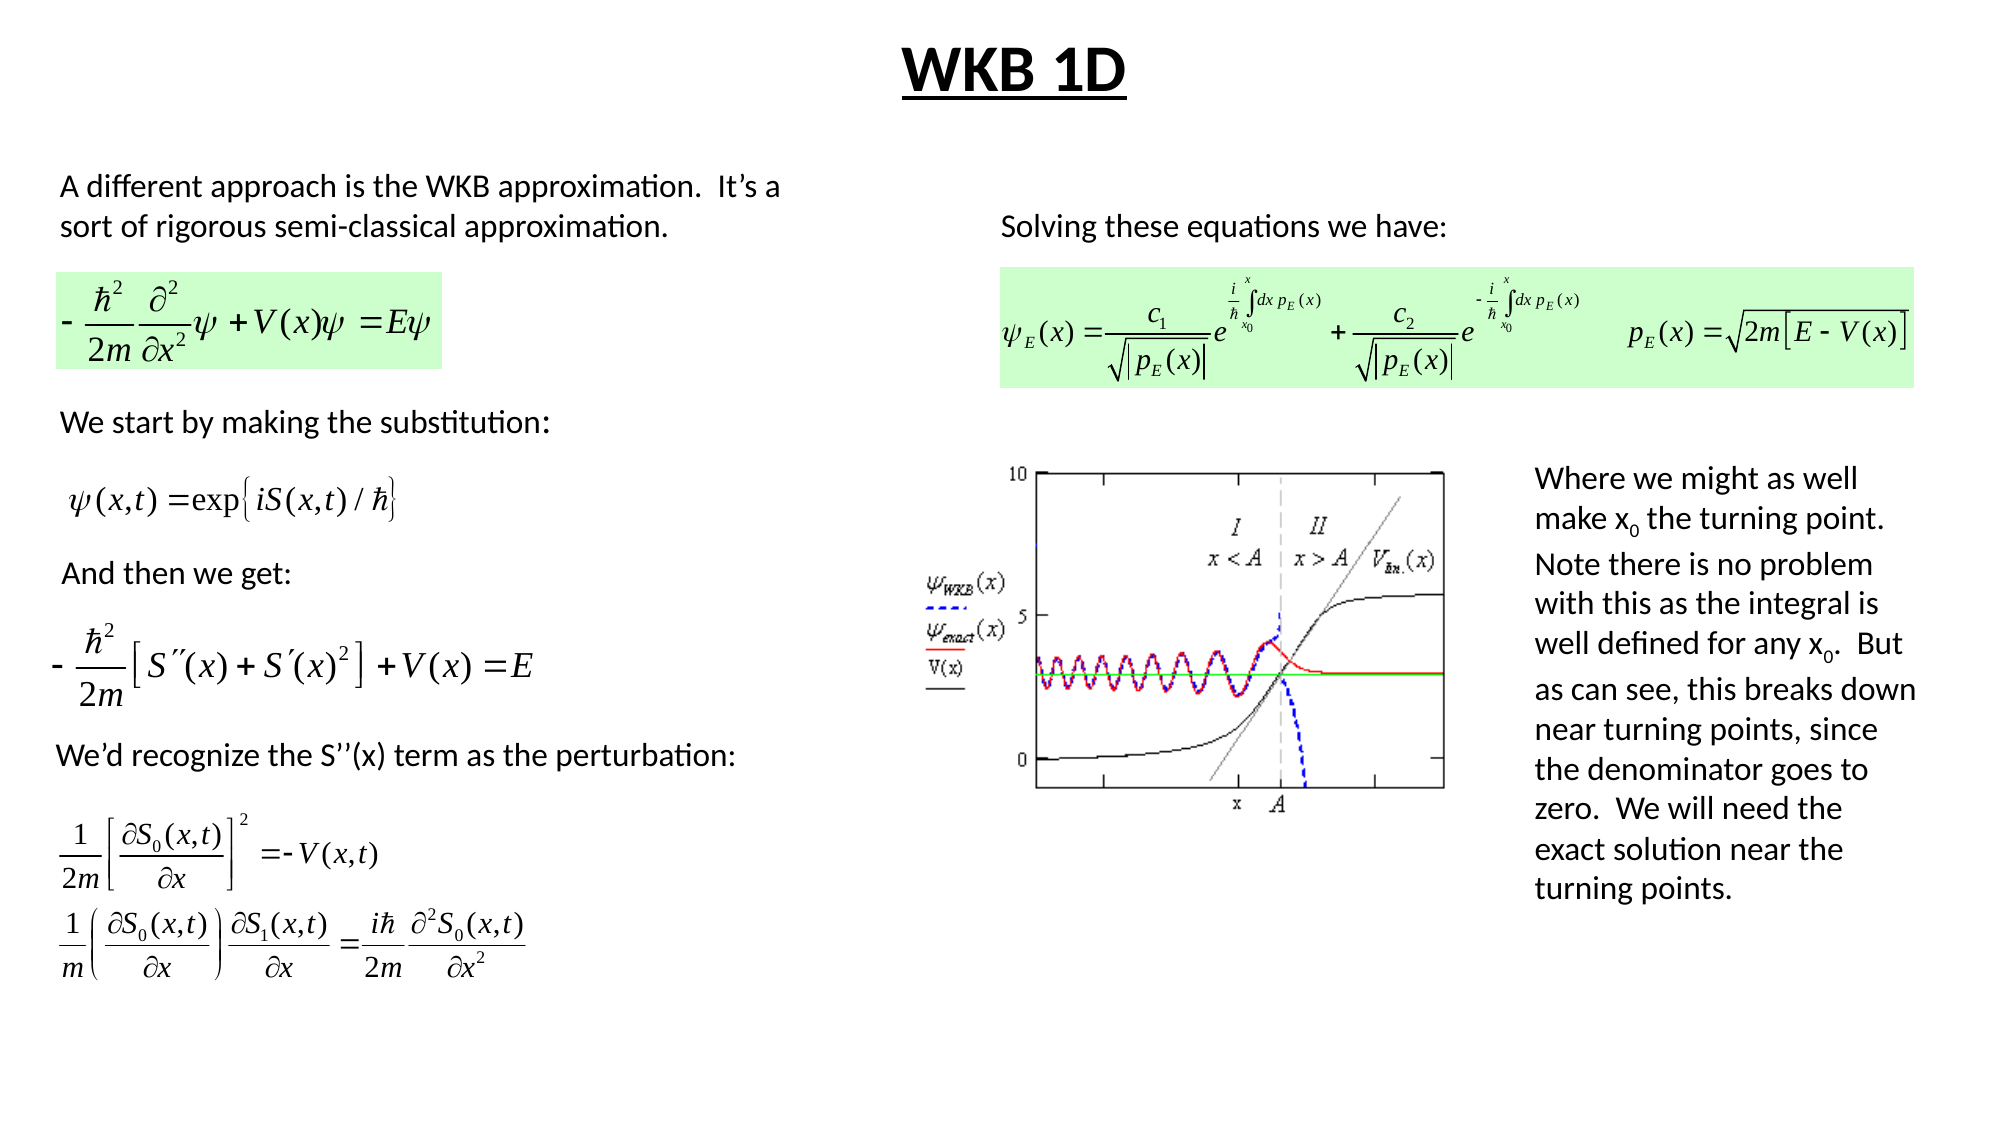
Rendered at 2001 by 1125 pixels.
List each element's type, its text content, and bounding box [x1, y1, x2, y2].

text_box Where we might as well make x0 the turning point. Note there is no problem with this as the integral is well defined for any x0. But as can see, this breaks down near turning points, since the denominator goes to zero. We will need the exact solution near the turning points. [1519, 448, 1936, 914]
text_box We start by making the substitution: [45, 388, 635, 449]
text_box And then we get: [46, 544, 308, 599]
text_box Solving these equations we have: [985, 196, 1516, 252]
text_box We’d recognize the S’’(x) term as the perturbation: [40, 725, 753, 781]
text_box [66, 473, 407, 530]
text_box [999, 267, 1914, 389]
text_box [55, 271, 442, 370]
text_box WKB 1D [886, 17, 1165, 113]
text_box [45, 613, 542, 714]
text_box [54, 806, 533, 986]
text_box A different approach is the WKB approximation. It’s a sort of rigorous semi-classical approximation. [44, 156, 838, 252]
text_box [901, 448, 1481, 847]
